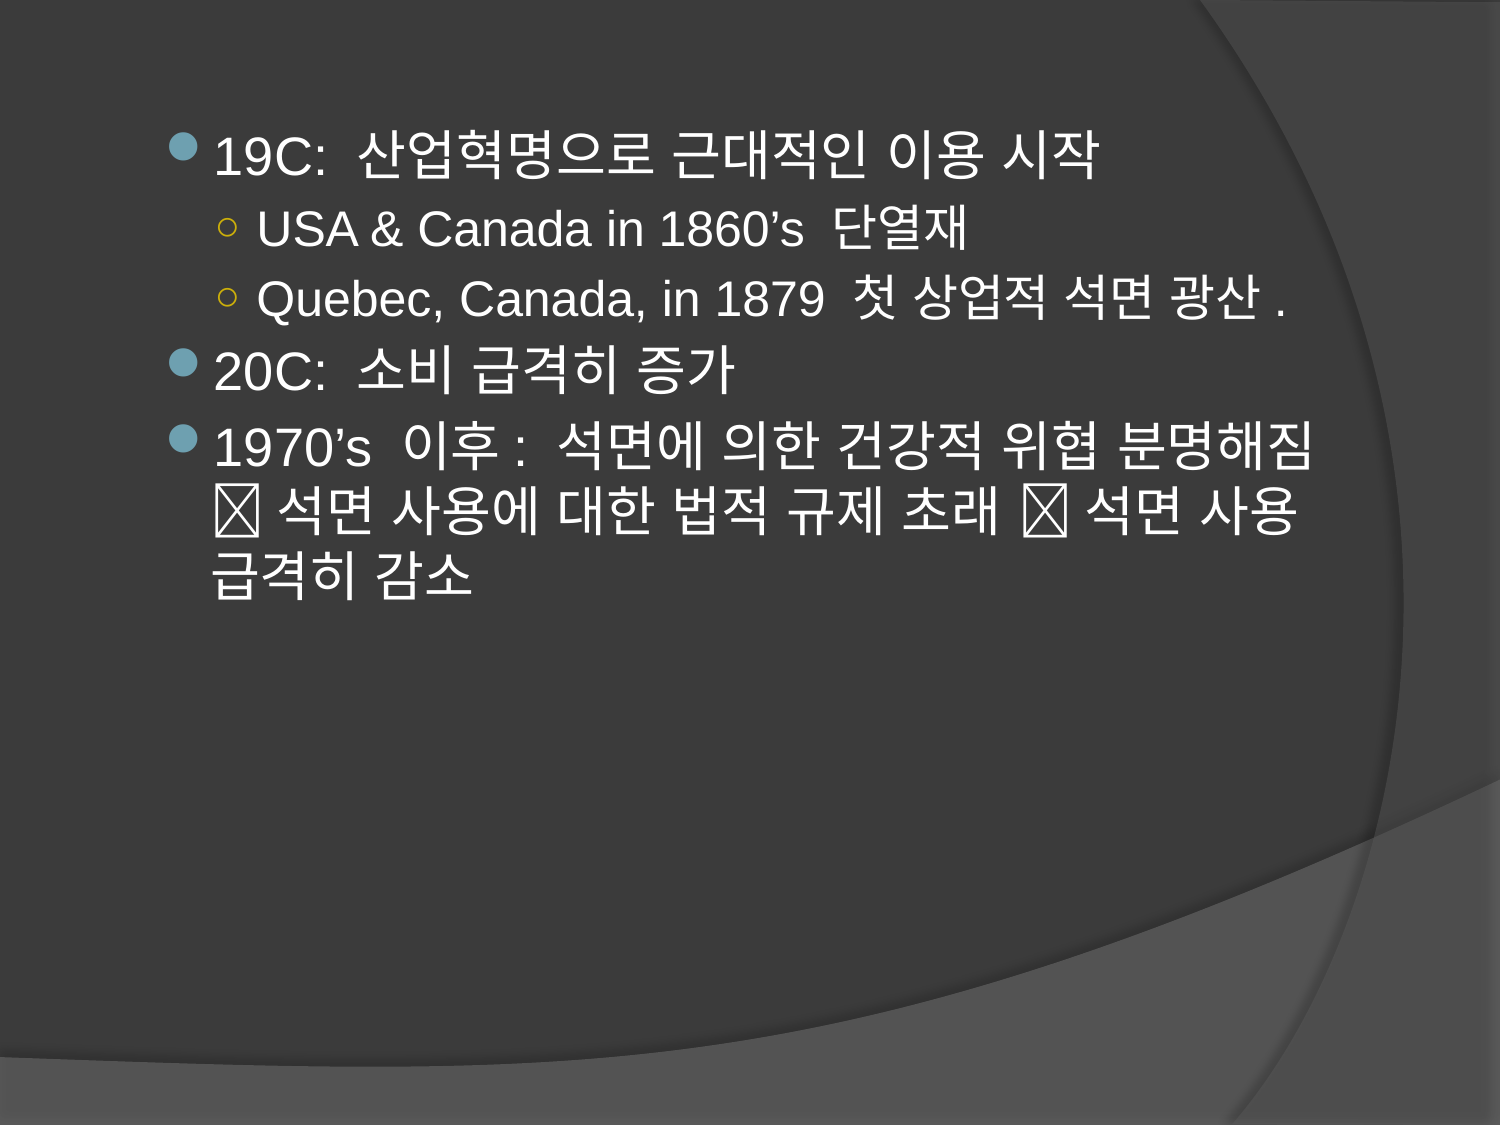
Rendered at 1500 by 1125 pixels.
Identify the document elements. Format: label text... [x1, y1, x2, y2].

list 19C: 산업혁명으로 근대적인 이용 시작 USA & Canada in 1860’s 단열재 Quebec, Canada, in 1879 첫 상업적 석면 광산. 20C: 소비 급격히 증가 1970’s 이후: 석면에 의한 건강적 위협 분명해짐  석면 사용에 대한 법적 규제 초래  석면 사용 급격히 감소 [76, 113, 1400, 1047]
